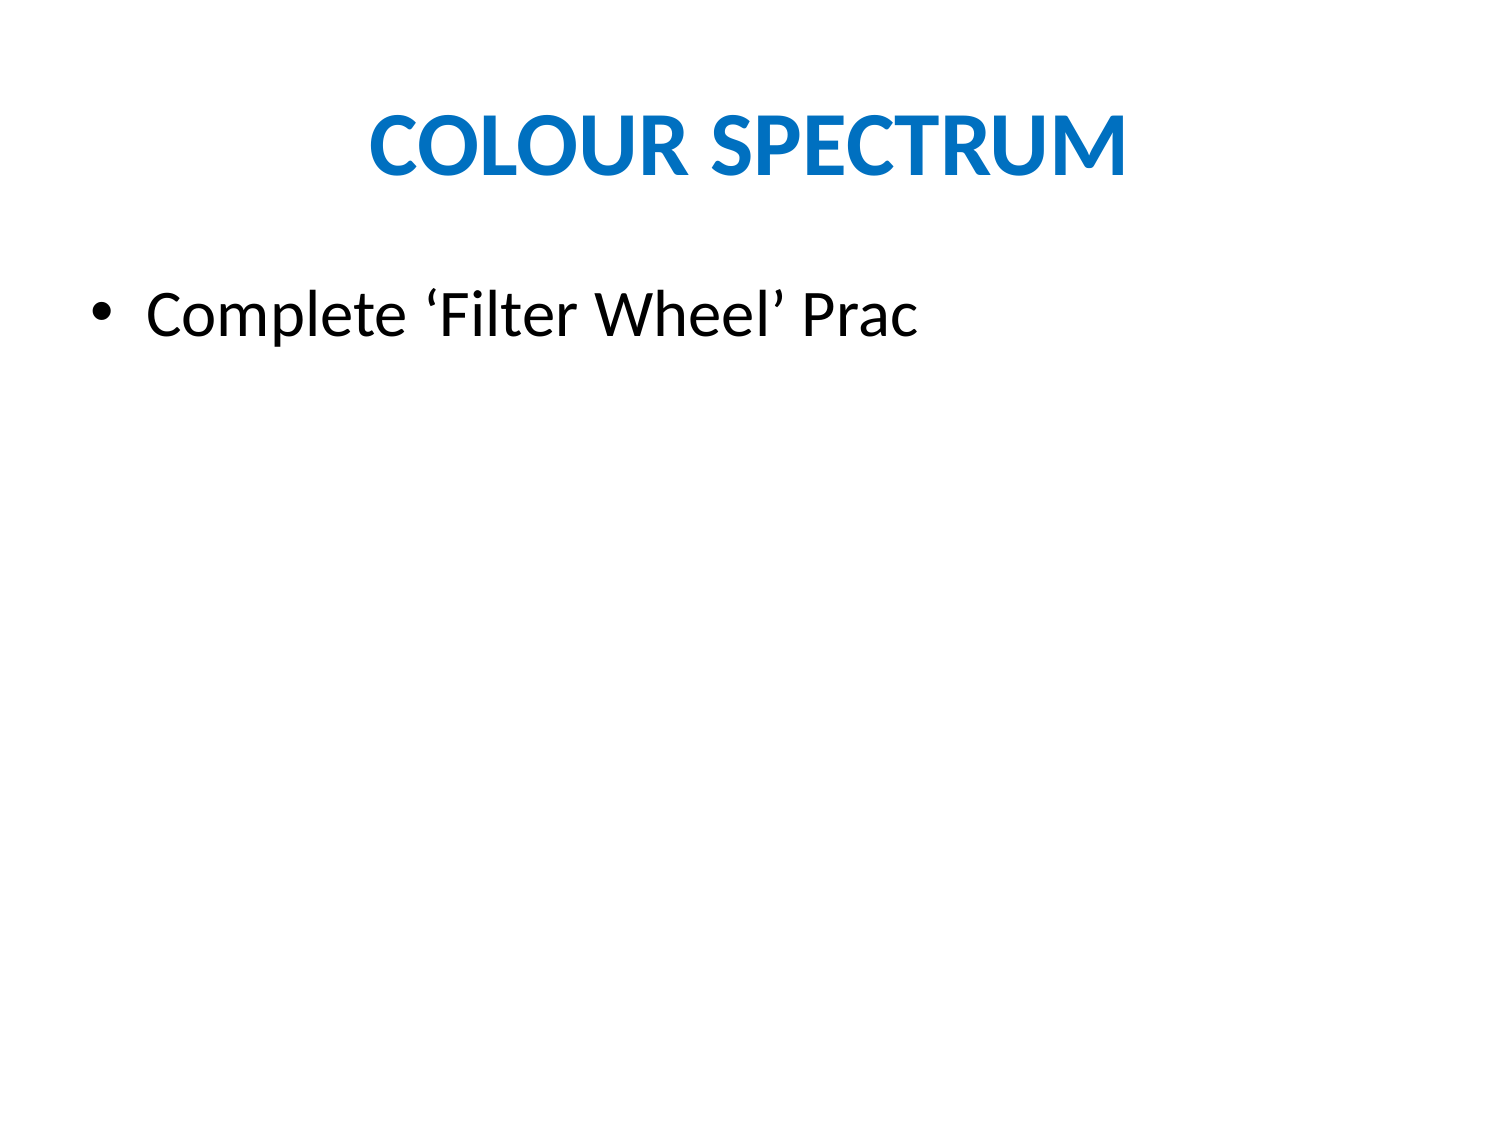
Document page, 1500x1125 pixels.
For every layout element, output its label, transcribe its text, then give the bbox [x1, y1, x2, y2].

list Complete ‘Filter Wheel’ Prac [75, 262, 1425, 1005]
title COLOUR SPECTRUM [75, 45, 1425, 233]
